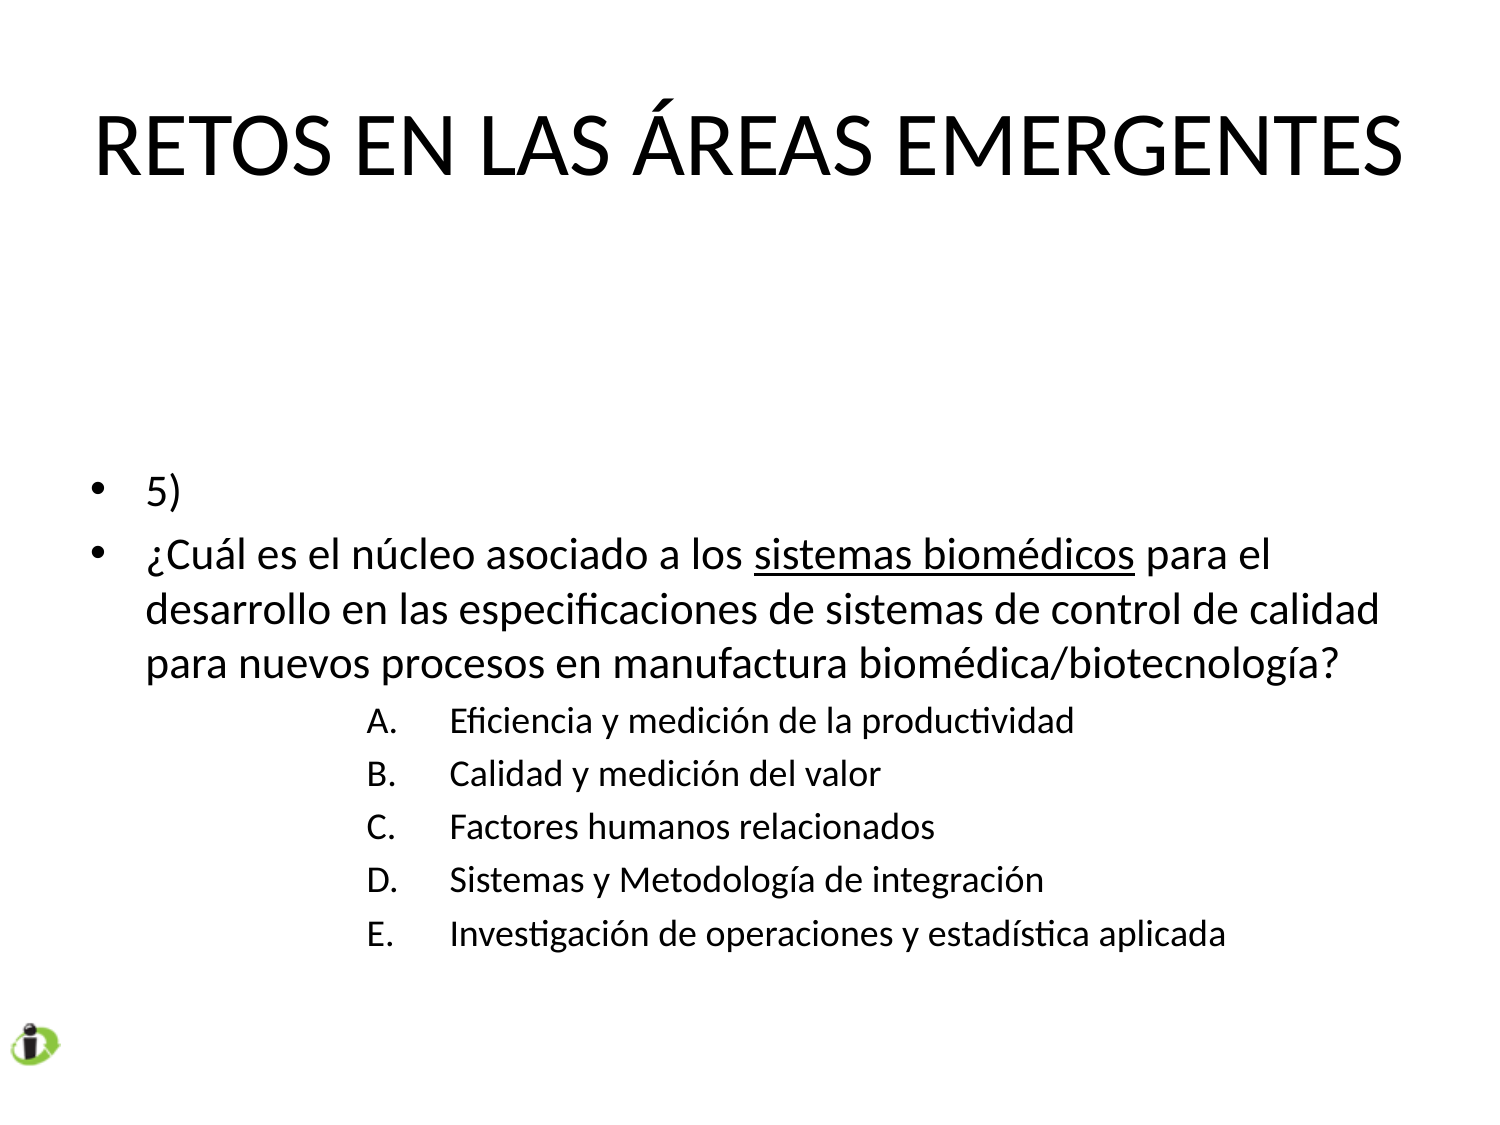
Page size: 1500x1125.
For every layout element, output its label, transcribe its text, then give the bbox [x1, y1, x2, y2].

picture [10, 1020, 61, 1072]
list 5) ¿Cuál es el núcleo asociado a los sistemas biomédicos para el desarrollo en las especificaciones de sistemas de control de calidad para nuevos procesos en manufactura biomédica/biotecnología? Eficiencia y medición de la productividad Calidad y medición del valor Factores humanos relacionados Sistemas y Metodología de integración Investigación de operaciones y estadística aplicada [75, 262, 1425, 1005]
title RETOS EN LAS ÁREAS EMERGENTES [75, 45, 1425, 233]
